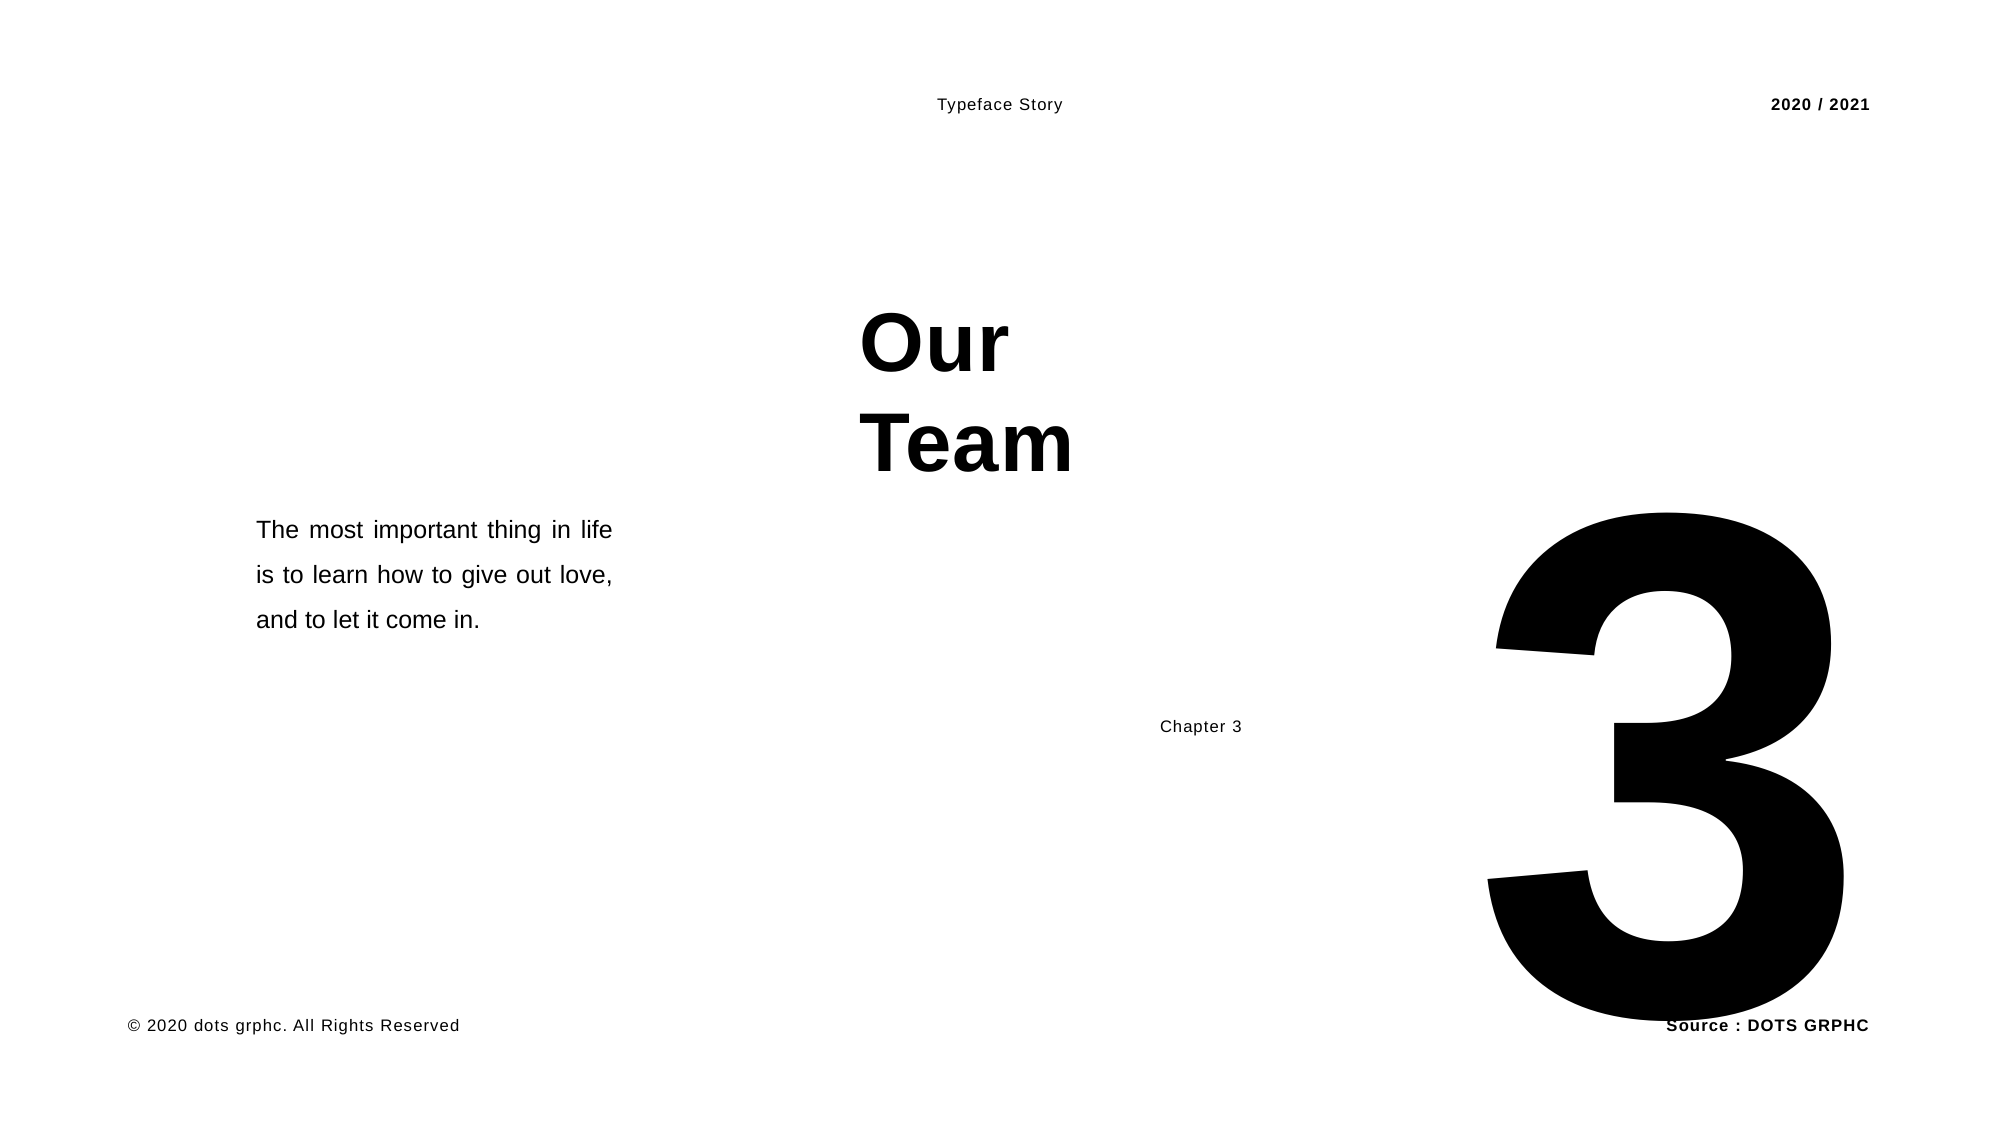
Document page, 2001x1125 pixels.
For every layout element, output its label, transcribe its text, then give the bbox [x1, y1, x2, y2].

text_box Our Team [844, 281, 1264, 496]
text_box 3 [1456, 289, 1920, 1125]
text_box Typeface Story [881, 86, 1119, 122]
text_box © 2020 dots grphc. All Rights Reserved [113, 1007, 490, 1043]
text_box Source : DOTS GRPHC [1538, 1007, 1884, 1042]
text_box The most important thing in life is to learn how to give out love, and to let it come in. [241, 491, 629, 642]
text_box 2020 / 2021 [1688, 86, 1885, 122]
text_box Chapter 3 [1019, 708, 1257, 744]
